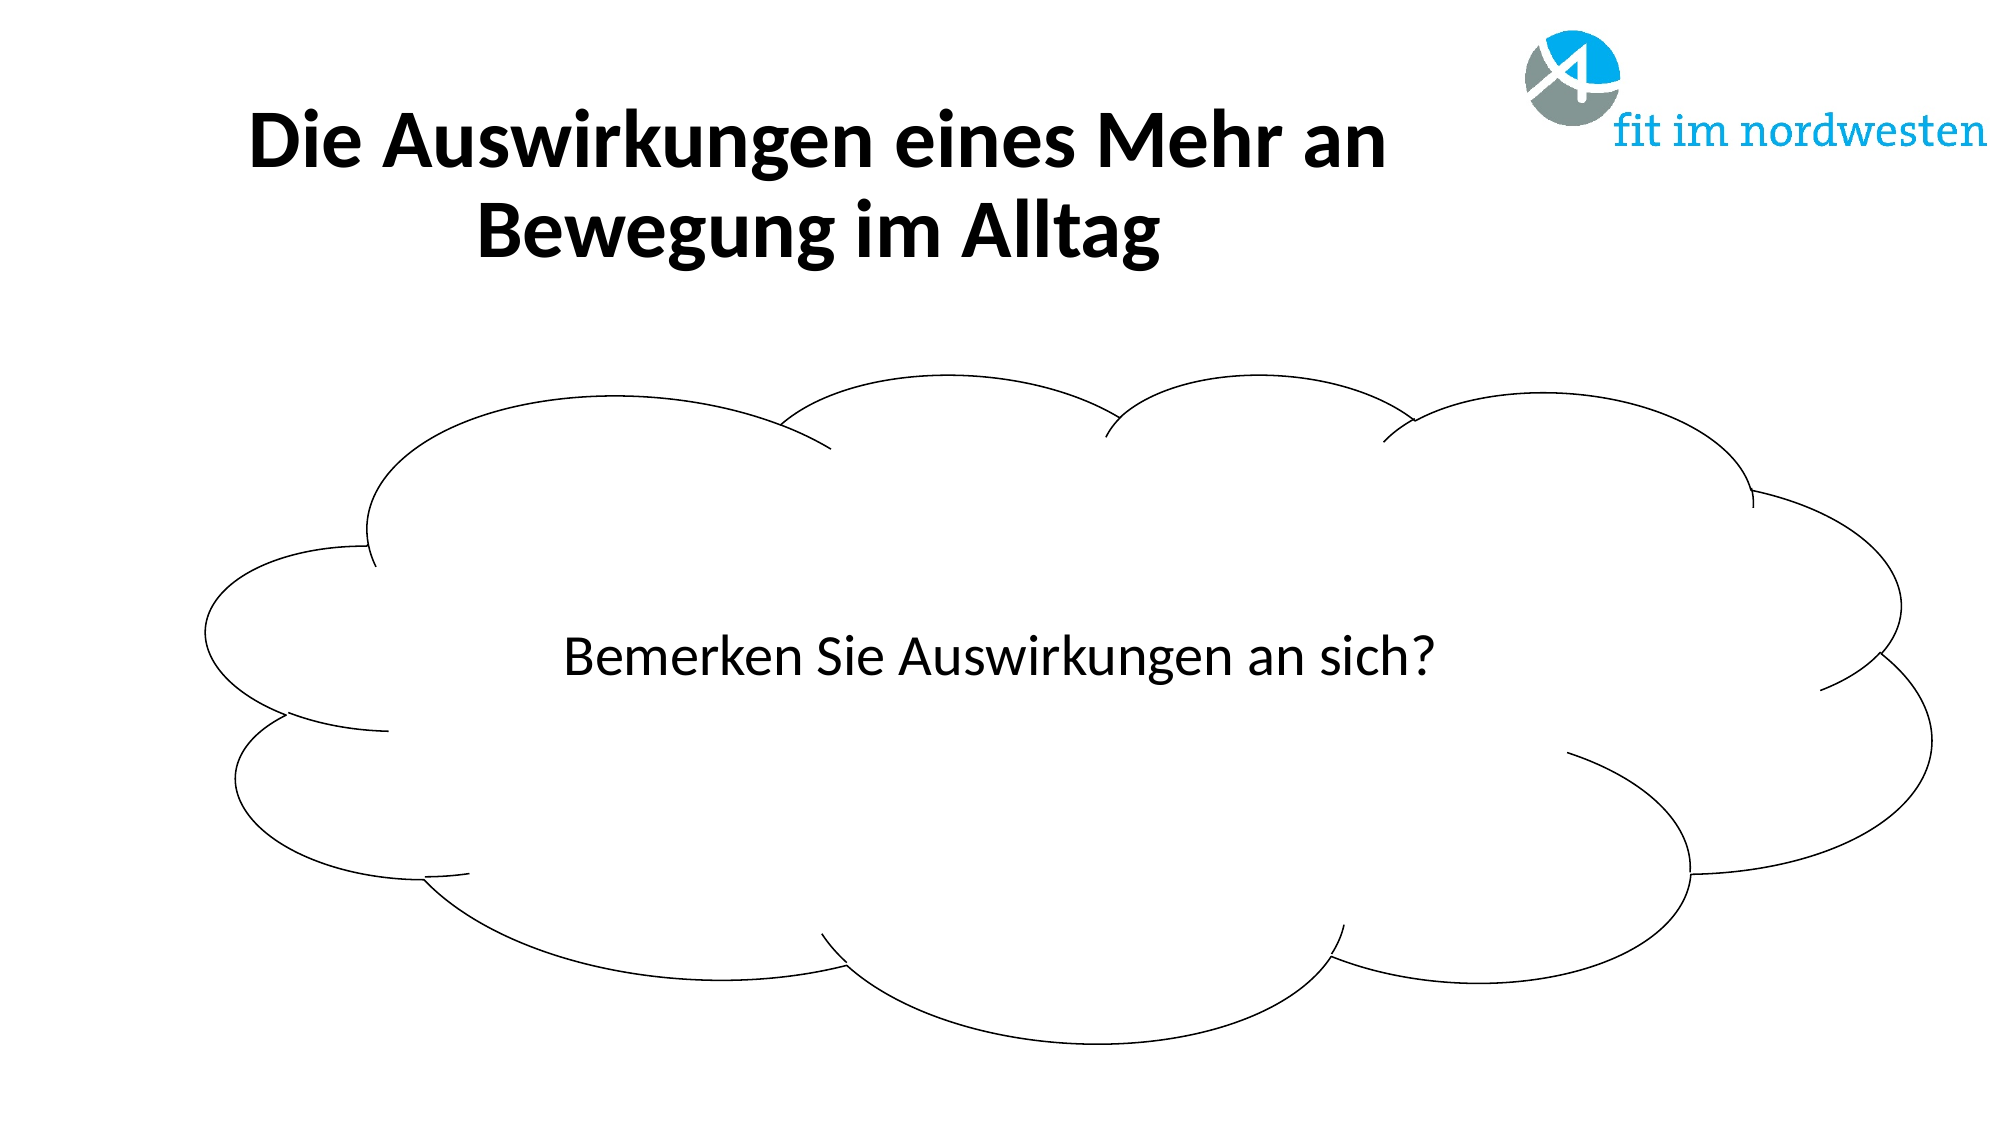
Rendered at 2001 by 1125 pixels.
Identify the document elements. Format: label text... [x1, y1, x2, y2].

title Die Auswirkungen eines Mehr an Bewegung im Alltag [118, 77, 1521, 295]
text_box [928, 1014, 1258, 1045]
picture [1520, 7, 1998, 223]
text_box [1863, 538, 1933, 835]
list Bemerken Sie Auswirkungen an sich? [137, 299, 1863, 1014]
